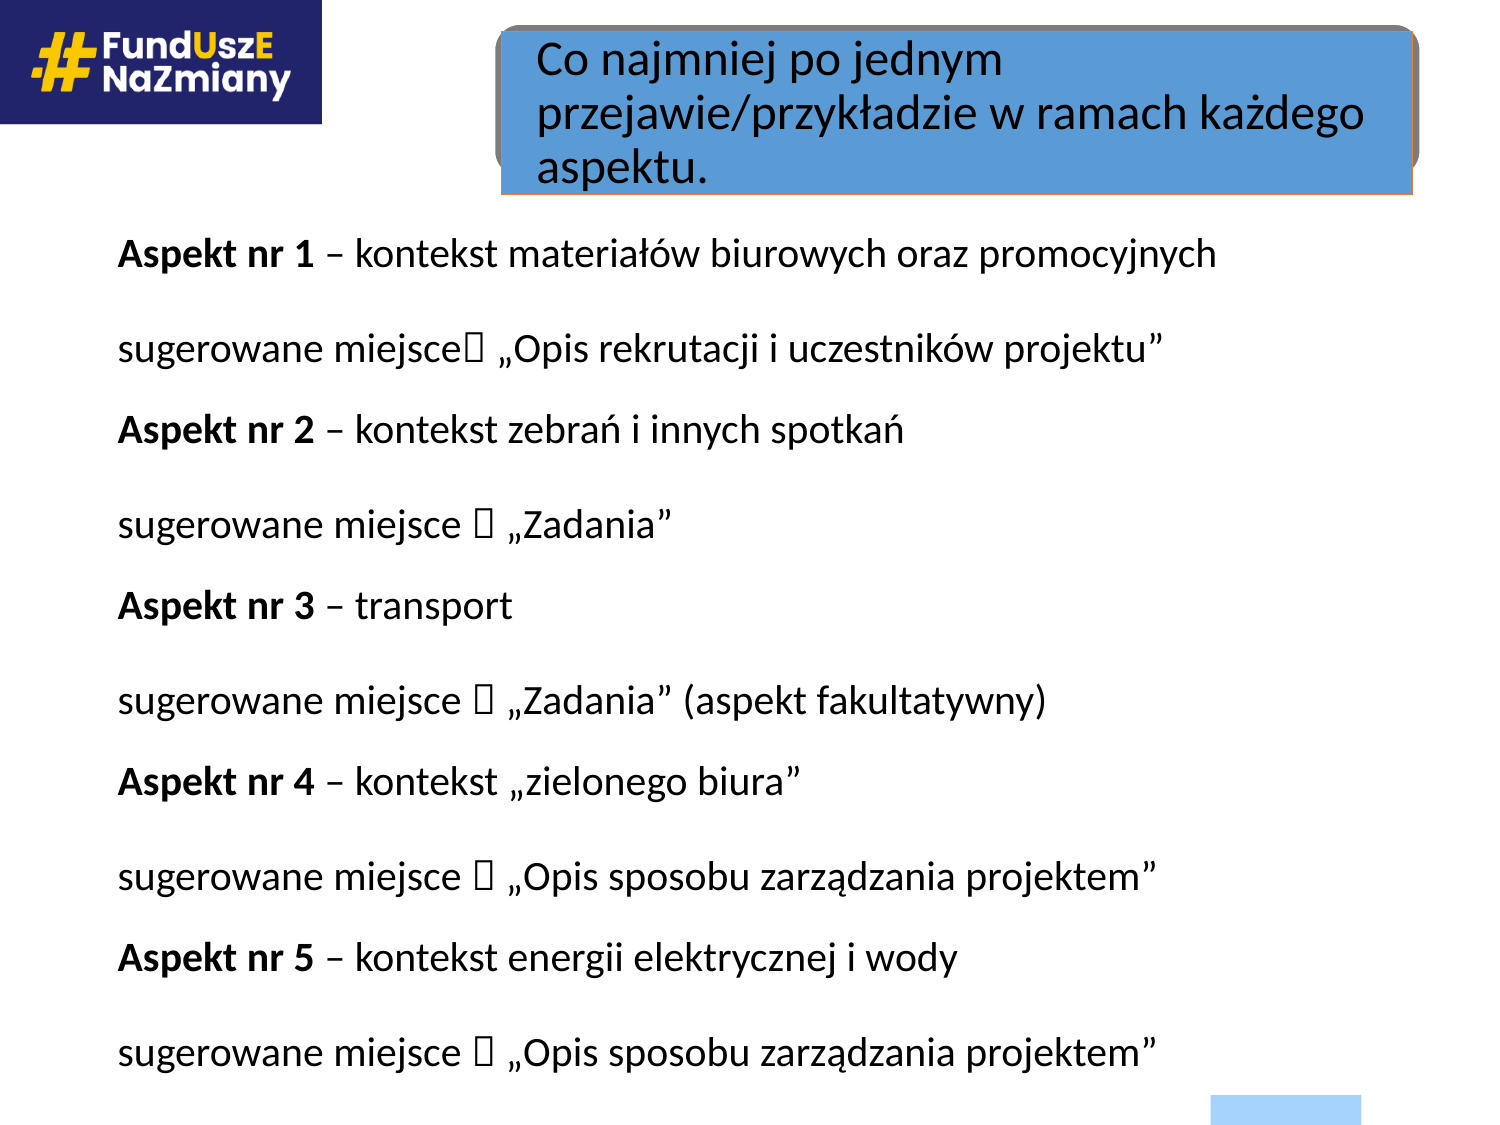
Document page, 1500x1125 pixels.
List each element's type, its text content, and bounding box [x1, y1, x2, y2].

picture [0, 0, 1500, 1125]
table_header Aspekt nr 1 – kontekst materiałów biurowych oraz promocyjnych sugerowane miejsce „Opis rekrutacji i uczestników projektu” Aspekt nr 2 – kontekst zebrań i innych spotkań sugerowane miejsce  „Zadania” Aspekt nr 3 – transport sugerowane miejsce  „Zadania” (aspekt fakultatywny) Aspekt nr 4 – kontekst „zielonego biura” sugerowane miejsce  „Opis sposobu zarządzania projektem” Aspekt nr 5 – kontekst energii elektrycznej i wody sugerowane miejsce  „Opis sposobu zarządzania projektem” [103, 230, 1397, 1079]
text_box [494, 23, 1421, 195]
